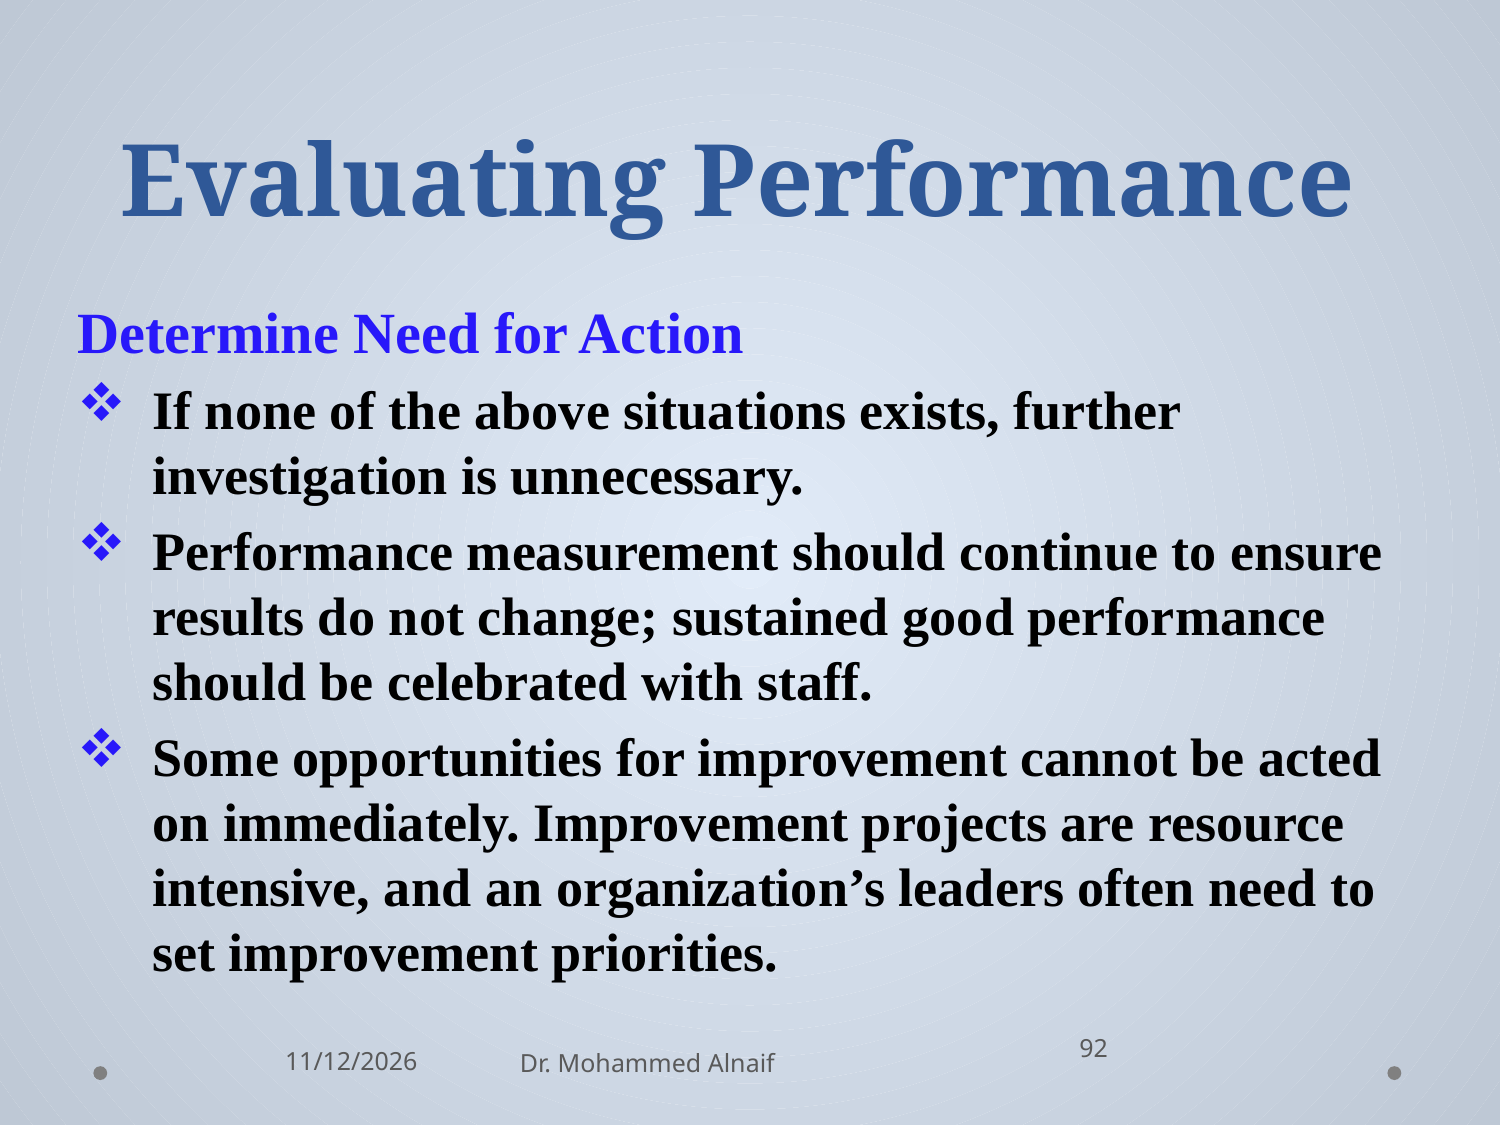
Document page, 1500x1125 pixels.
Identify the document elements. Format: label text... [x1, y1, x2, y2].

footer Dr. Mohammed Alnaif [512, 1025, 988, 1100]
slide_number 92 [1074, 1012, 1425, 1088]
title Evaluating Performance [100, 78, 1376, 244]
subtitle Determine Need for Action If none of the above situations exists, further investigation is unnecessary. Performance measurement should continue to ensure results do not change; sustained good performance should be celebrated with staff. Some opportunities for improvement cannot be acted on immediately. Improvement projects are resource intensive, and an organization’s leaders often need to set improvement priorities. [62, 287, 1438, 1013]
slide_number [75, 1025, 425, 1100]
